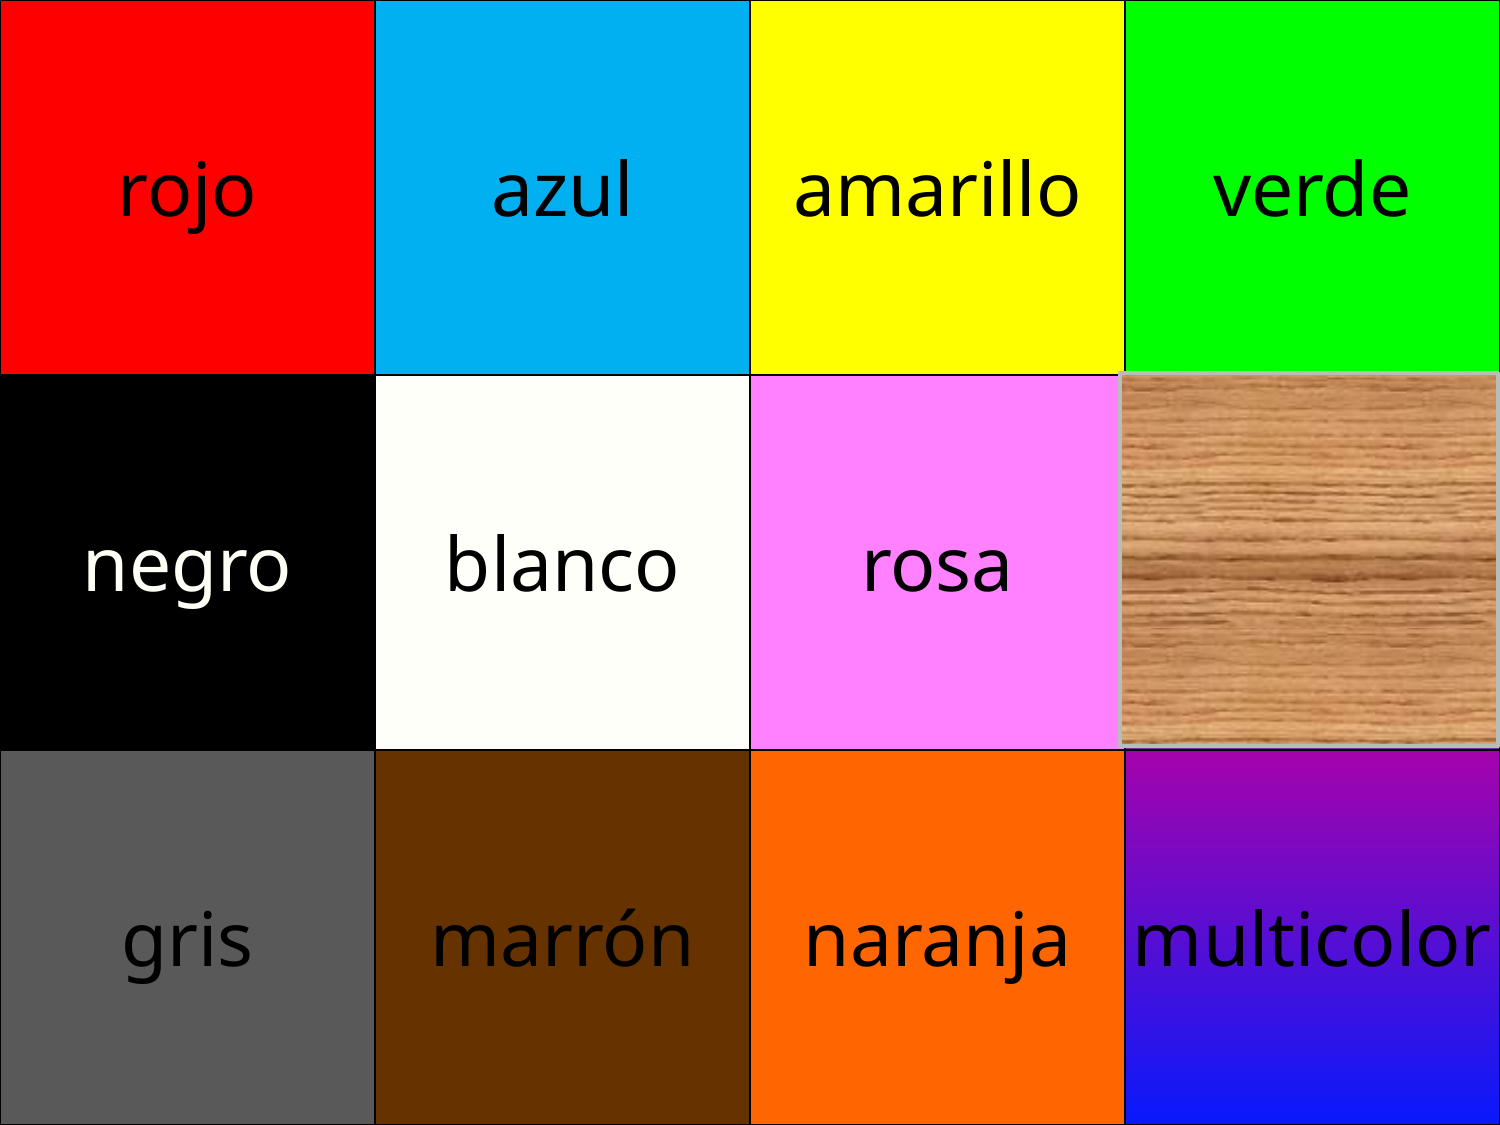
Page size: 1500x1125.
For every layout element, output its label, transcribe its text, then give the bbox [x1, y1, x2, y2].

table_header verde [1126, 1, 1499, 371]
table_cell negro [1, 376, 374, 749]
table_header rojo [1, 1, 374, 374]
table_cell naranja [751, 751, 1124, 1124]
table_cell gris [1, 751, 374, 1124]
table_cell blanco [376, 376, 749, 749]
table_cell rosa [751, 376, 1124, 749]
table_cell marrón [376, 751, 749, 1124]
text_box [1118, 371, 1500, 748]
table_cell multicolor [1126, 751, 1499, 1124]
table_header azul [376, 1, 749, 374]
table_header amarillo [751, 1, 1124, 374]
